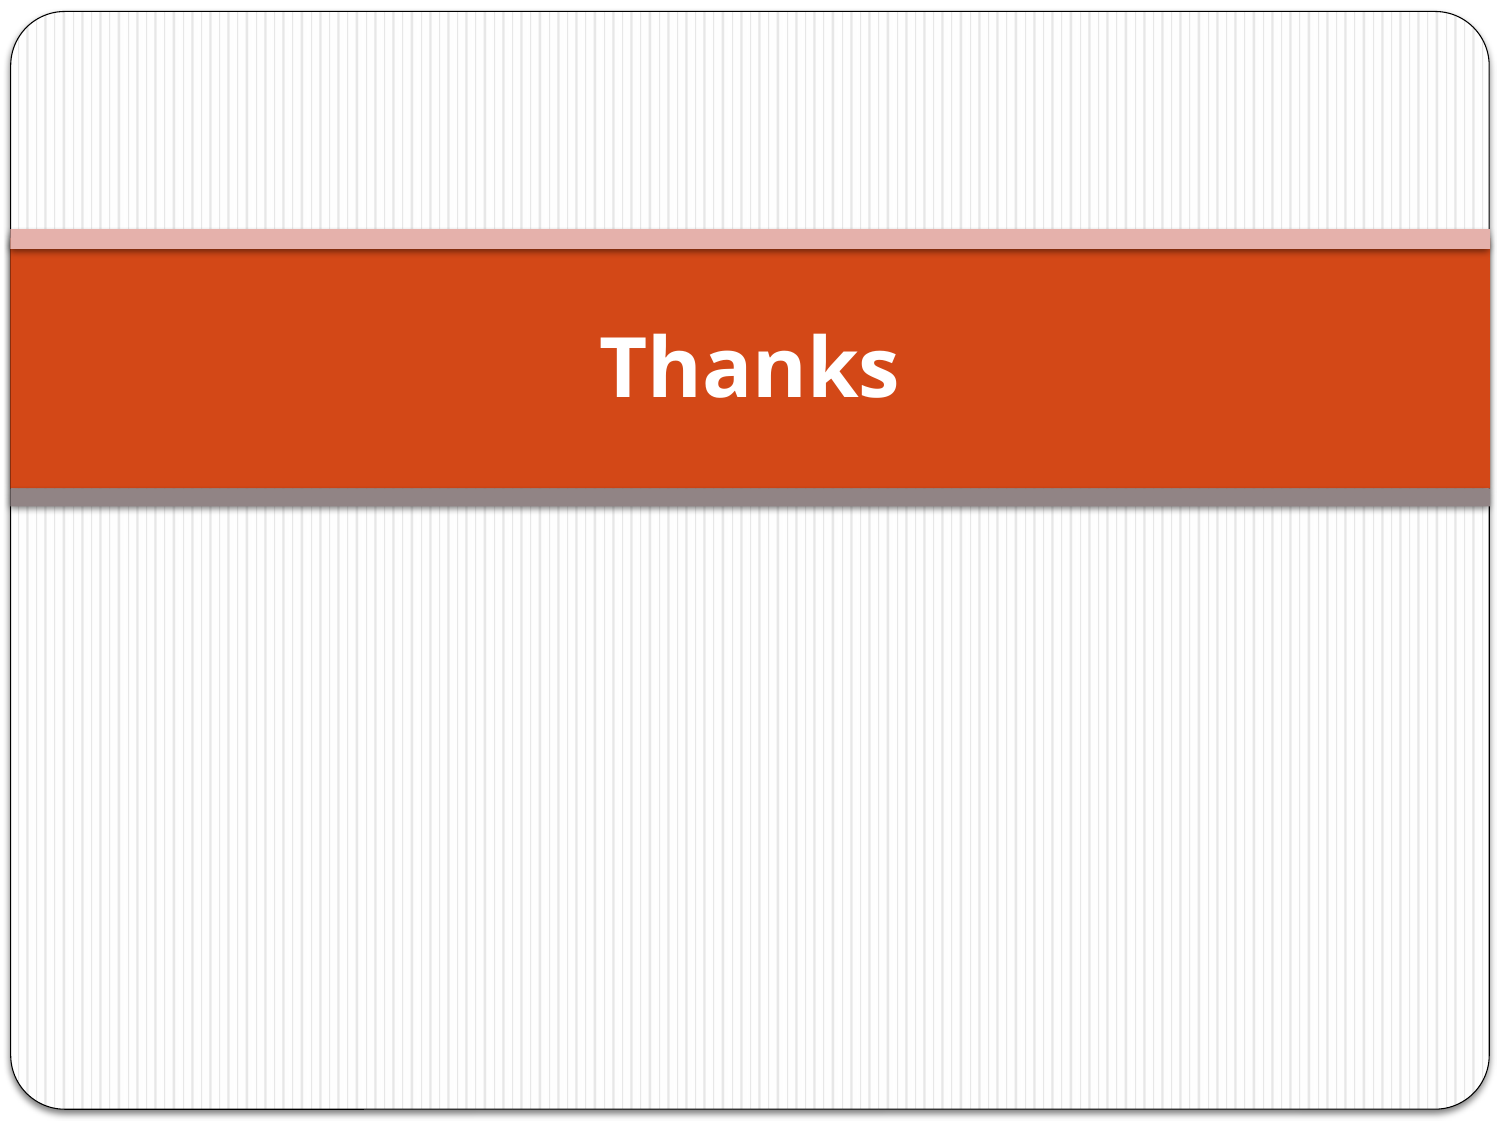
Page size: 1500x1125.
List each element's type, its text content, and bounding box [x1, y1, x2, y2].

title Thanks [75, 247, 1425, 489]
